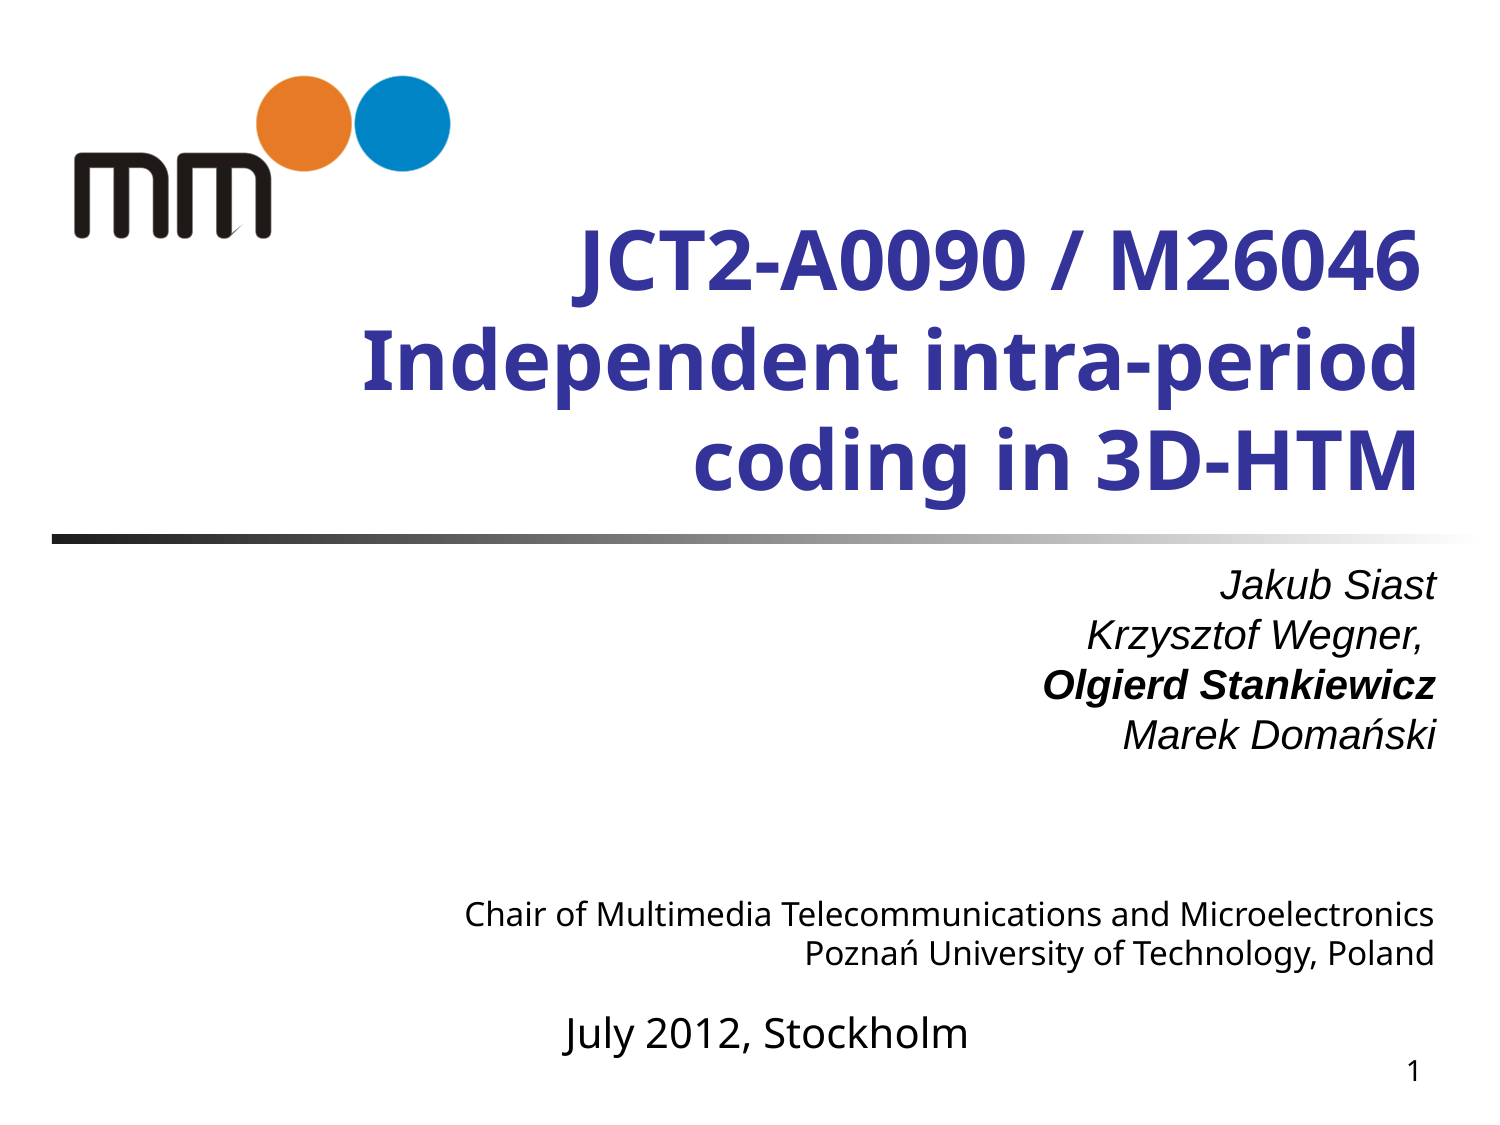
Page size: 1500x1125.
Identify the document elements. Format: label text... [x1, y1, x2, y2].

title JCT2-A0090 / M26046 Independent intra-period coding in 3D-HTM [162, 275, 1438, 515]
slide_number 1 [1124, 1024, 1438, 1101]
text_box Jakub Siast Krzysztof Wegner, Olgierd Stankiewicz Marek Domański Chair of Multimedia Telecommunications and Microelectronics Poznań University of Technology, Poland [187, 550, 1452, 839]
subtitle July 2012, Stockholm [135, 999, 1400, 1087]
